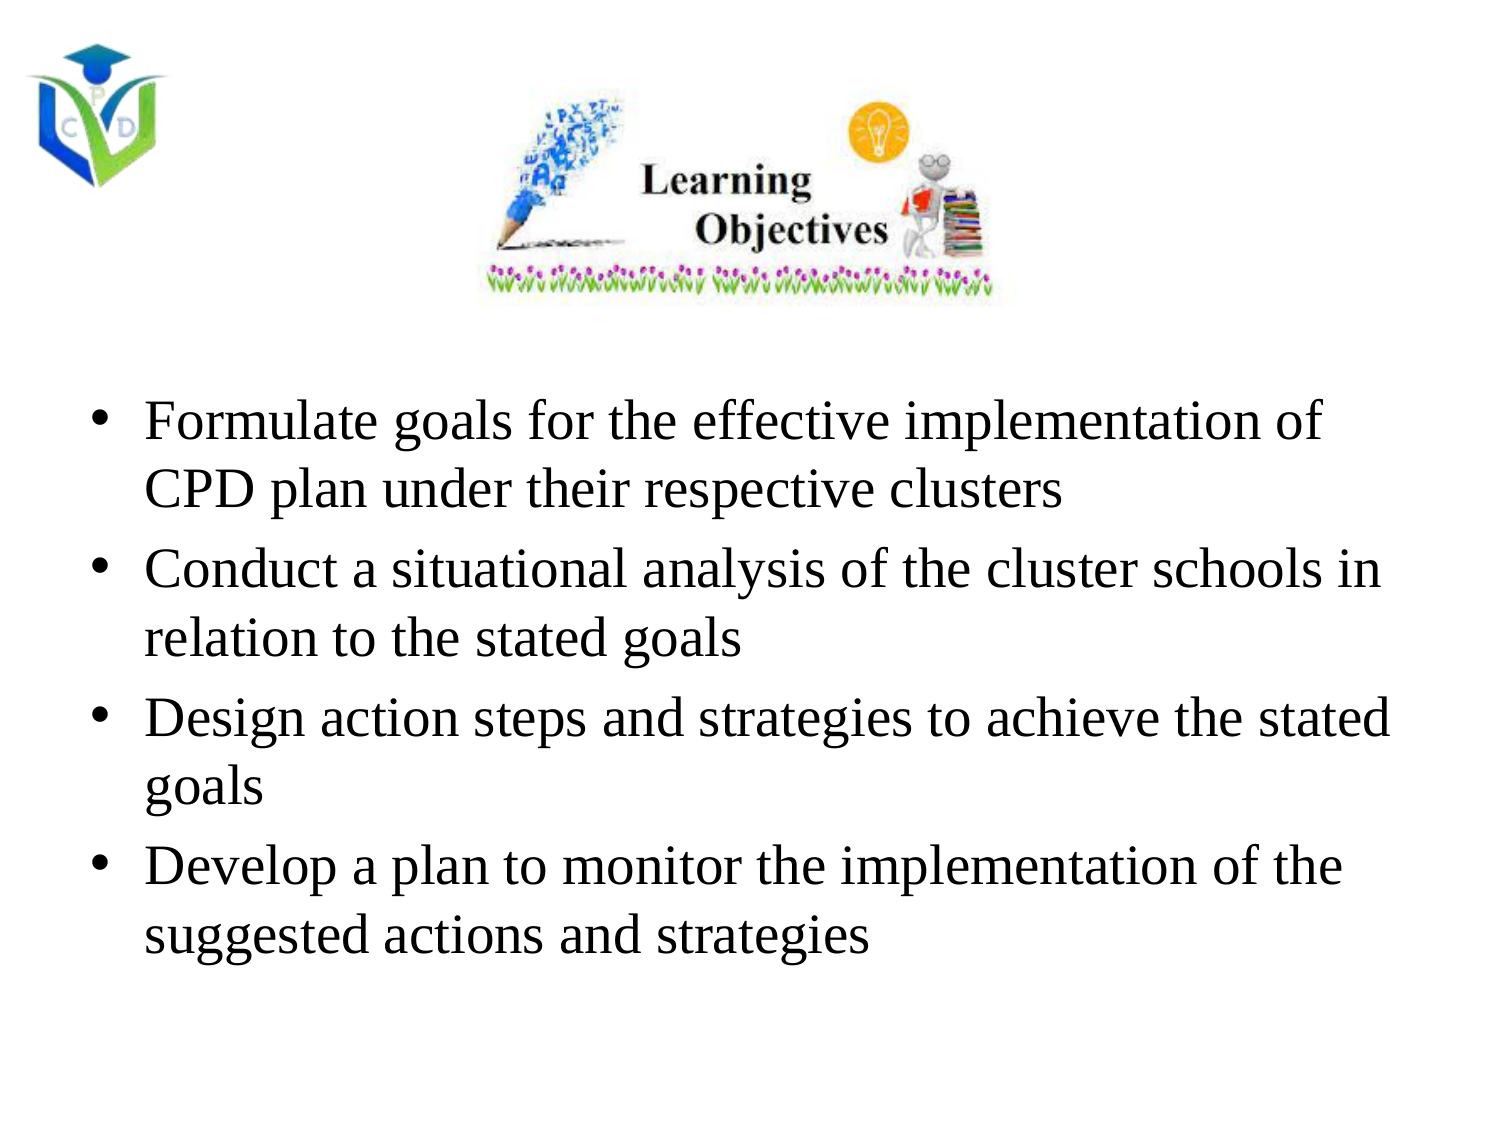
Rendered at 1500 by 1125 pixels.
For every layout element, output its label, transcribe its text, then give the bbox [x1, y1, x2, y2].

list Formulate goals for the effective implementation of CPD plan under their respective clusters Conduct a situational analysis of the cluster schools in relation to the stated goals Design action steps and strategies to achieve the stated goals Develop a plan to monitor the implementation of the suggested actions and strategies [75, 375, 1425, 975]
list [449, 62, 1026, 313]
picture [24, 42, 171, 188]
